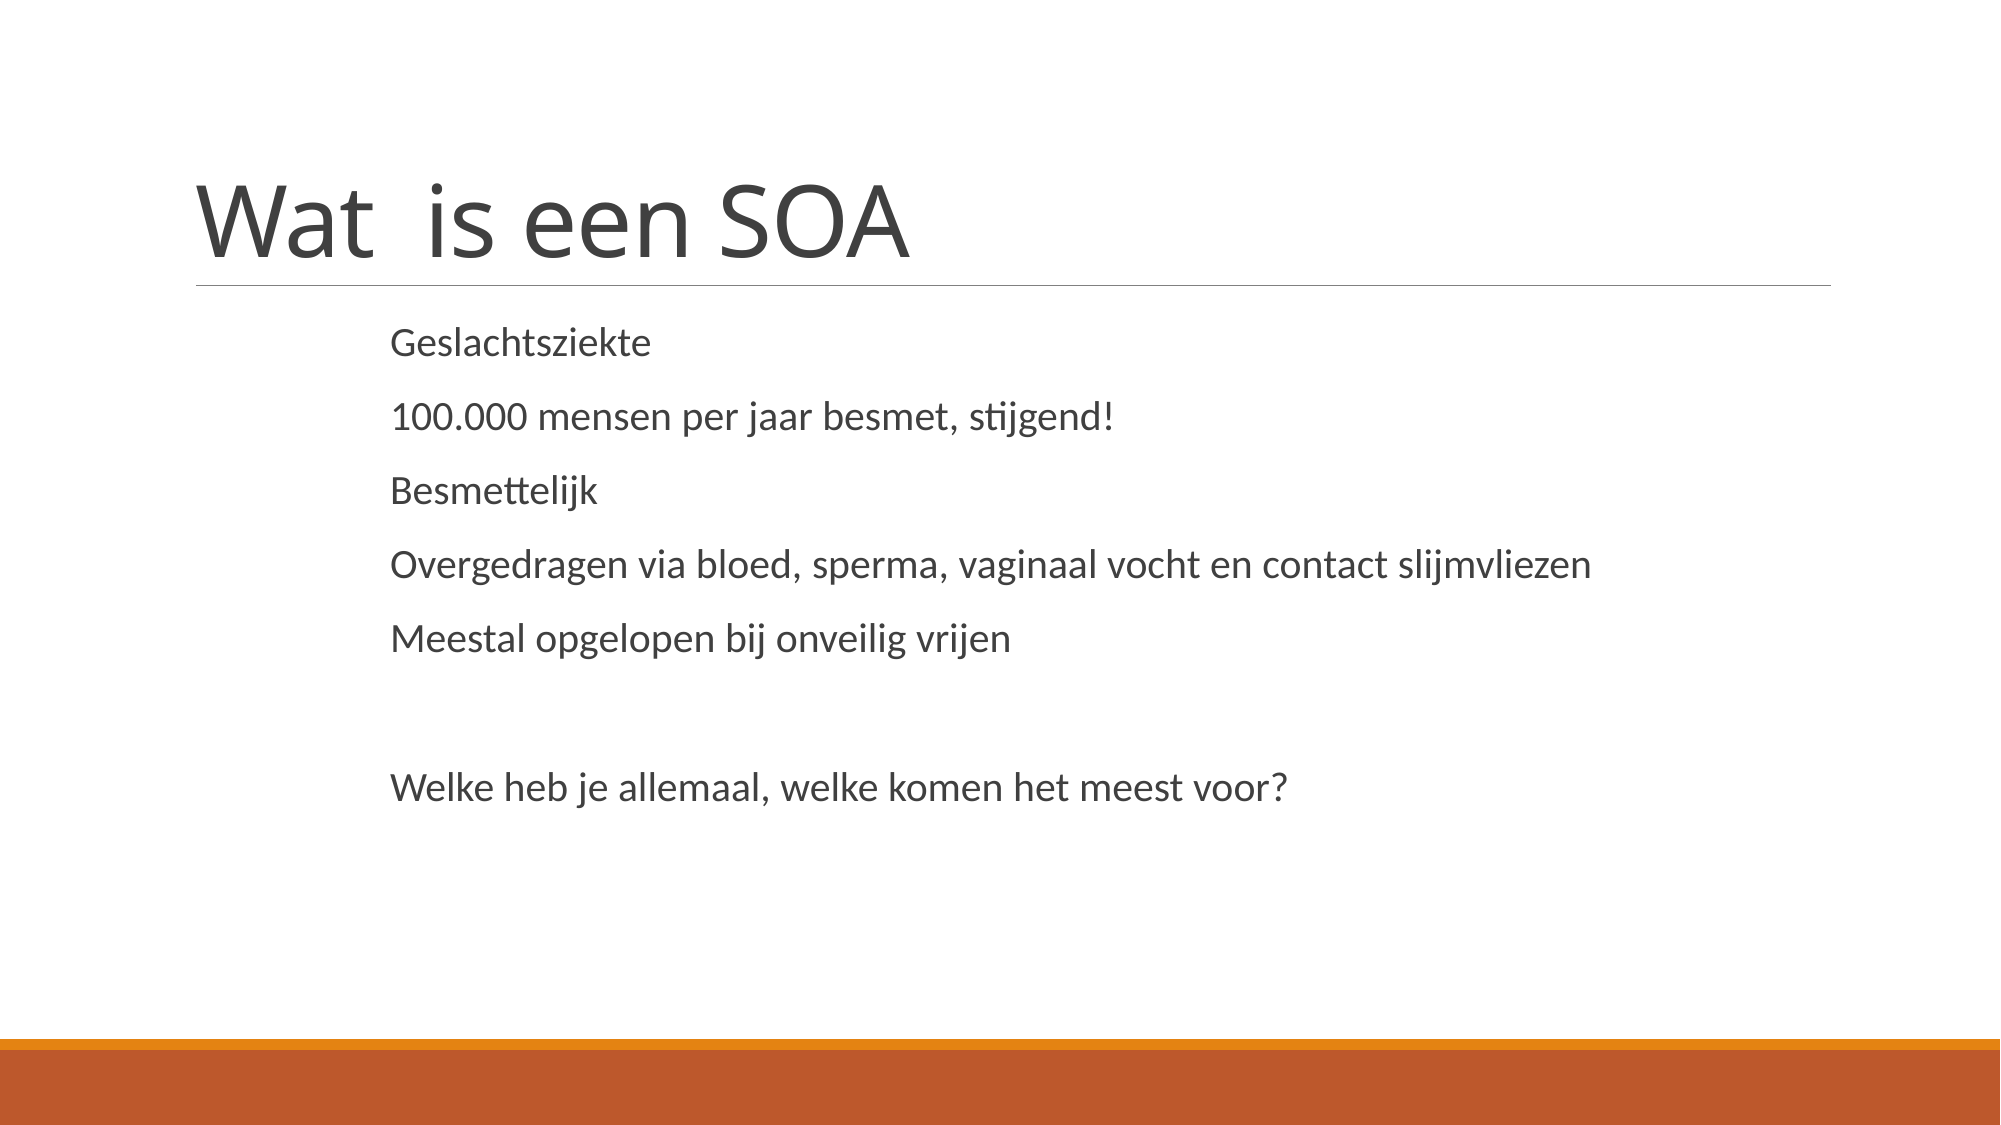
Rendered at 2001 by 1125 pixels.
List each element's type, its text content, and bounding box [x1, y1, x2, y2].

title Wat is een SOA [180, 47, 1830, 285]
list Geslachtsziekte 100.000 mensen per jaar besmet, stijgend! Besmettelijk Overgedragen via bloed, sperma, vaginaal vocht en contact slijmvliezen Meestal opgelopen bij onveilig vrijen Welke heb je allemaal, welke komen het meest voor? [375, 312, 1674, 1000]
